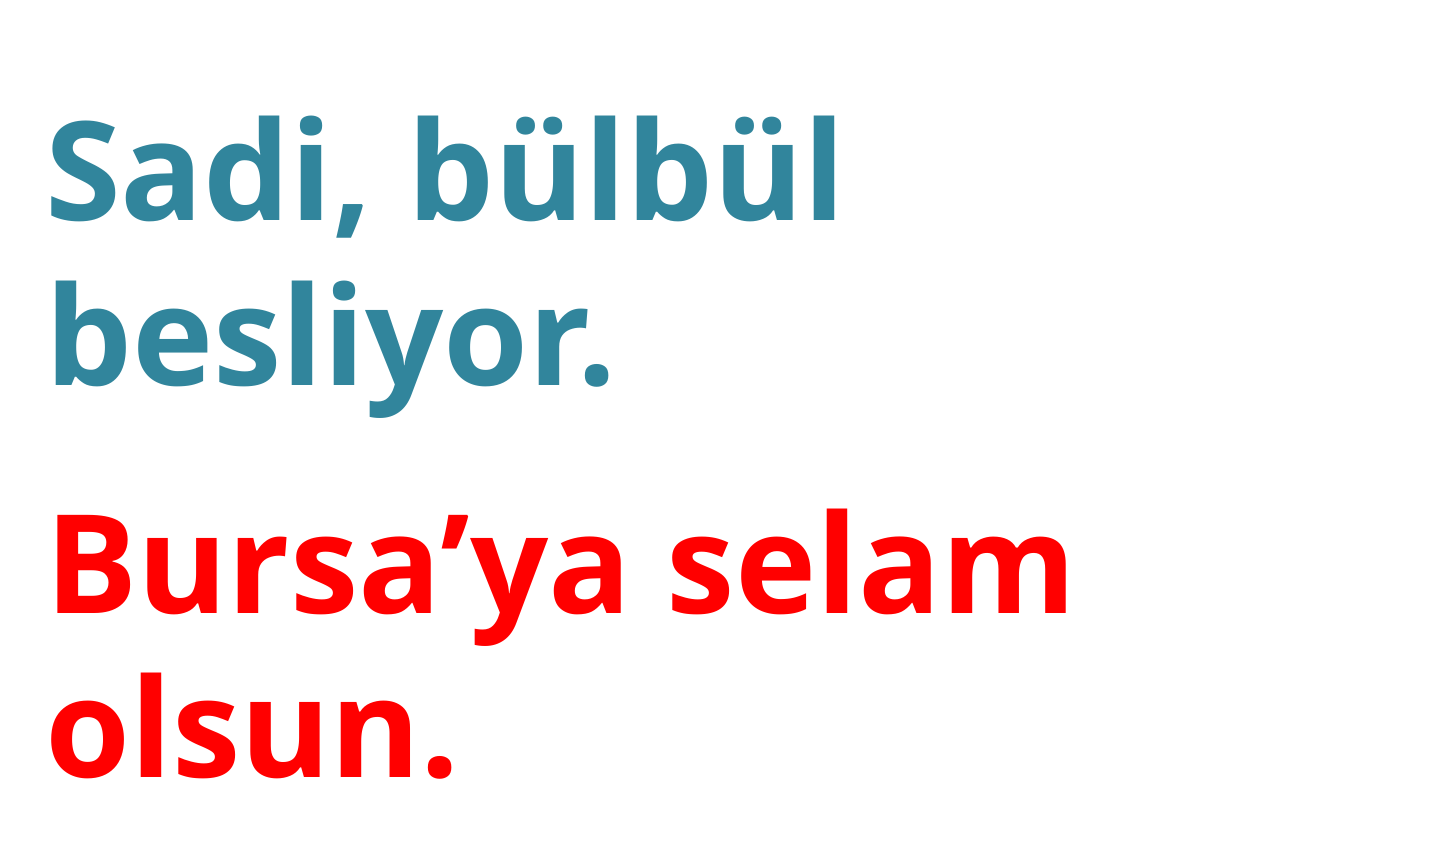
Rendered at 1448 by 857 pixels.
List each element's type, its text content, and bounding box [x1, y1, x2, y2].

text_box Sadi, bülbül besliyor. Bursa’ya selam olsun. Belma bayat ekmek al. [32, 76, 1427, 857]
